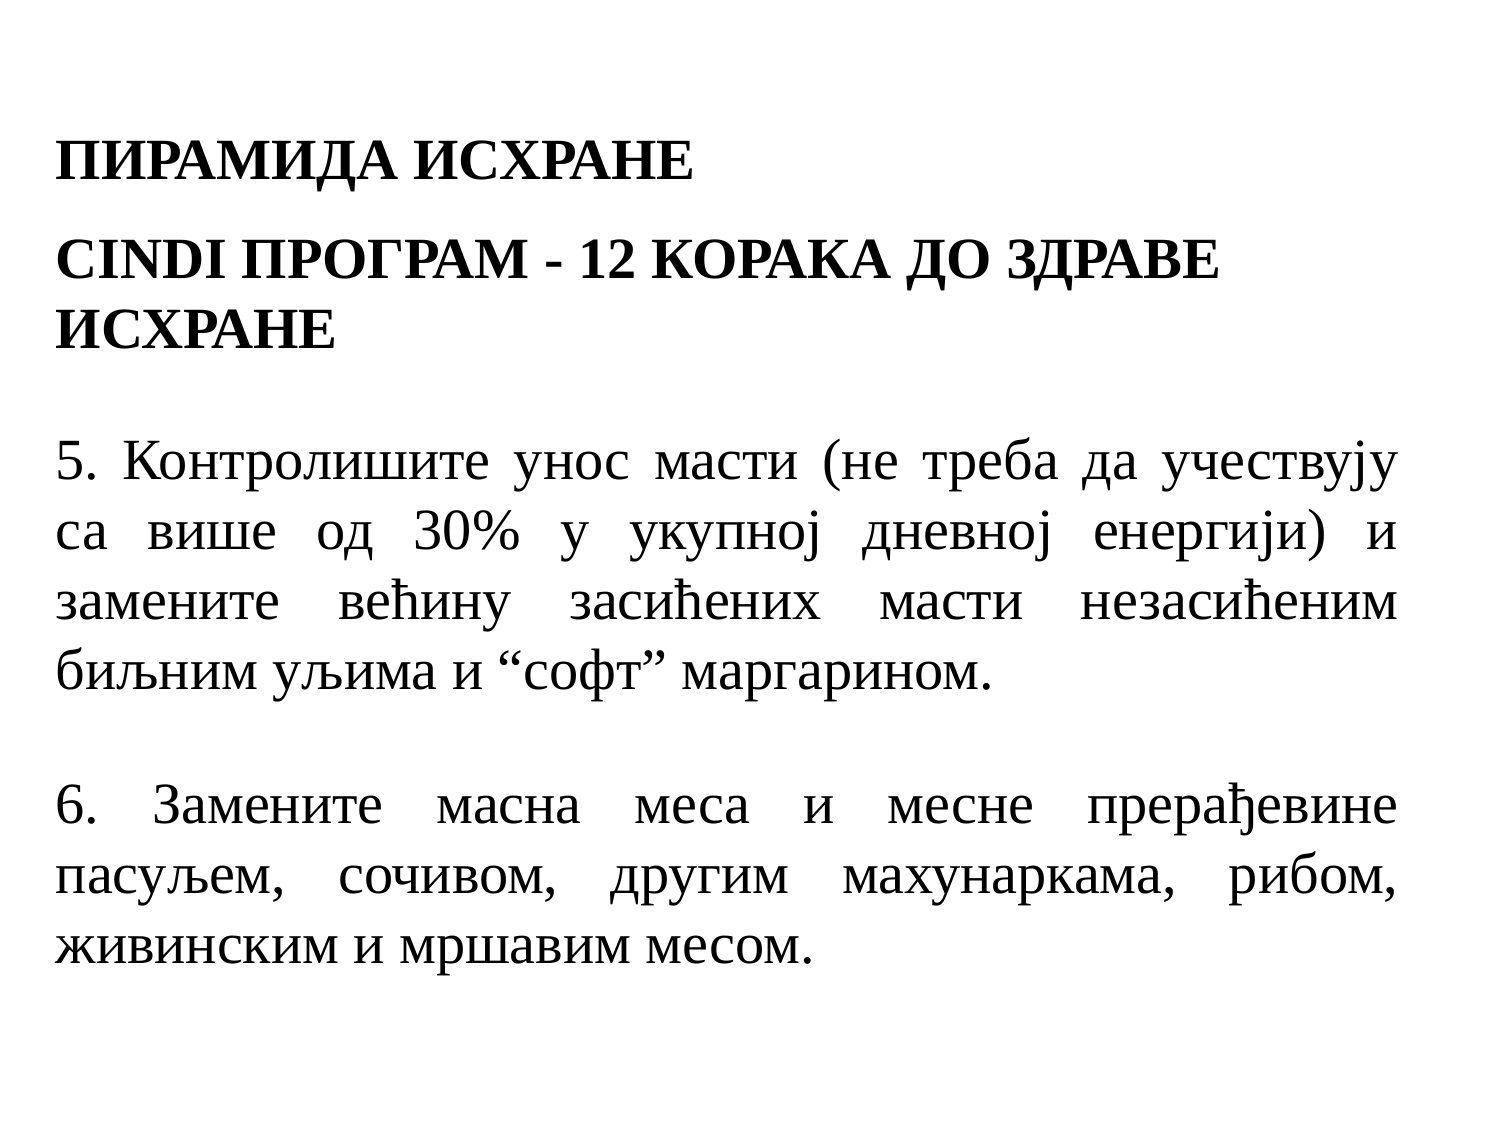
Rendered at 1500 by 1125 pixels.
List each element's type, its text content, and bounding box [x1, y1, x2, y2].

text_box ПИРАМИДА ИСХРАНЕ CINDI ПРОГРАМ - 12 КОРАКА ДО ЗДРАВЕ ИСХРАНЕ 5. Контролишите унос масти (не треба да учествују са више од 30% у укупној дневној енергији) и замените већину засићених масти незасићеним биљним уљима и “софт” маргарином. 6. Замените масна меса и месне прерађевине пасуљем, сочивом, другим махунаркама, рибом, живинским и мршавим месом. [41, 113, 1414, 983]
